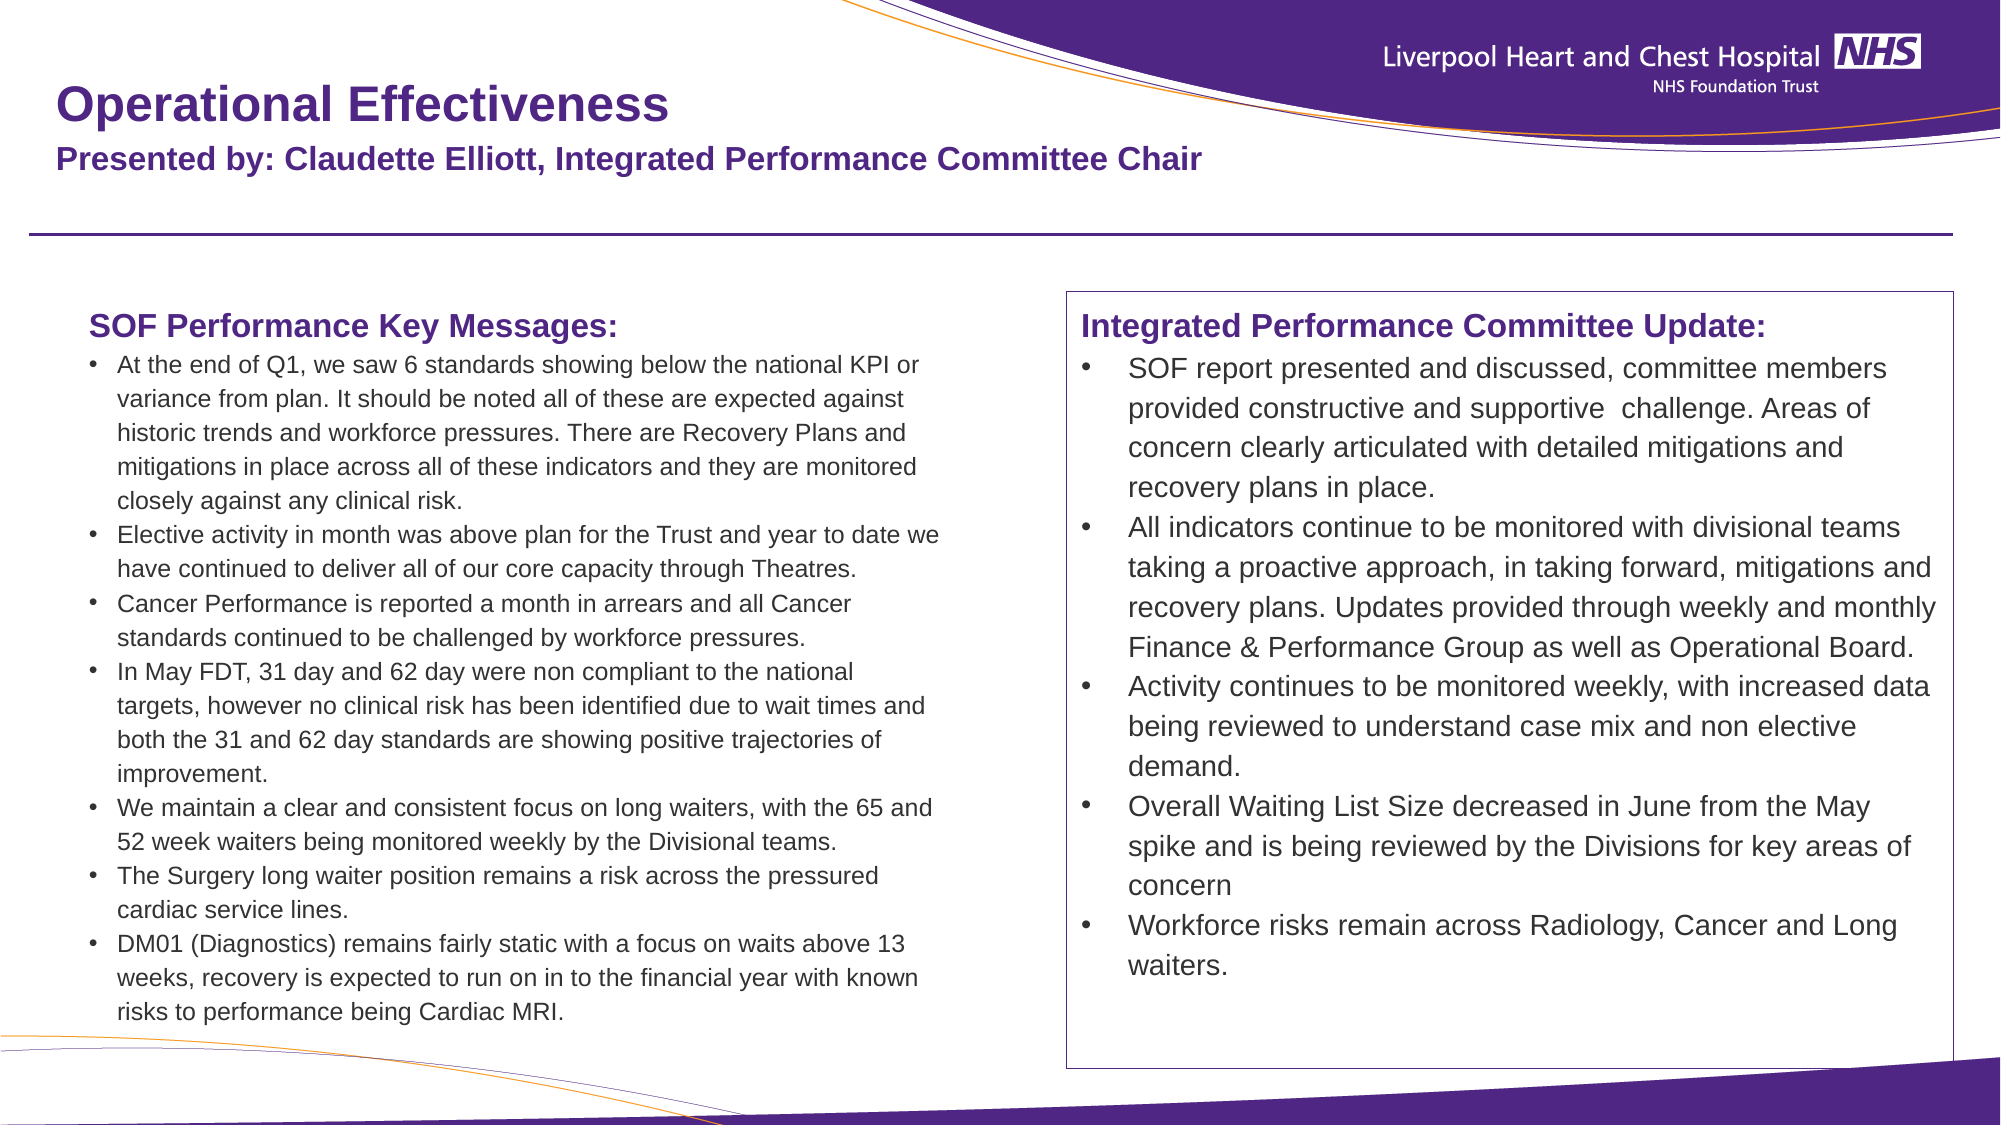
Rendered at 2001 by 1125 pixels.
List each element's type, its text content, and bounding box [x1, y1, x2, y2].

title Operational Effectiveness Presented by: Claudette Elliott, Integrated Performance Committee Chair [40, 46, 1921, 185]
text_box Integrated Performance Committee Update: SOF report presented and discussed, committee members provided constructive and supportive challenge. Areas of concern clearly articulated with detailed mitigations and recovery plans in place. All indicators continue to be monitored with divisional teams taking a proactive approach, in taking forward, mitigations and recovery plans. Updates provided through weekly and monthly Finance & Performance Group as well as Operational Board. Activity continues to be monitored weekly, with increased data being reviewed to understand case mix and non elective demand. Overall Waiting List Size decreased in June from the May spike and is being reviewed by the Divisions for key areas of concern Workforce risks remain across Radiology, Cancer and Long waiters. [1066, 291, 1954, 1069]
text_box SOF Performance Key Messages: At the end of Q1, we saw 6 standards showing below the national KPI or variance from plan. It should be noted all of these are expected against historic trends and workforce pressures. There are Recovery Plans and mitigations in place across all of these indicators and they are monitored closely against any clinical risk. Elective activity in month was above plan for the Trust and year to date we have continued to deliver all of our core capacity through Theatres. Cancer Performance is reported a month in arrears and all Cancer standards continued to be challenged by workforce pressures. In May FDT, 31 day and 62 day were non compliant to the national targets, however no clinical risk has been identified due to wait times and both the 31 and 62 day standards are showing positive trajectories of improvement. We maintain a clear and consistent focus on long waiters, with the 65 and 52 week waiters being monitored weekly by the Divisional teams. The Surgery long waiter position remains a risk across the pressured cardiac service lines. DM01 (Diagnostics) remains fairly static with a focus on waits above 13 weeks, recovery is expected to run on in to the financial year with known risks to performance being Cardiac MRI. [74, 291, 961, 1079]
picture [0, 0, 2001, 1125]
